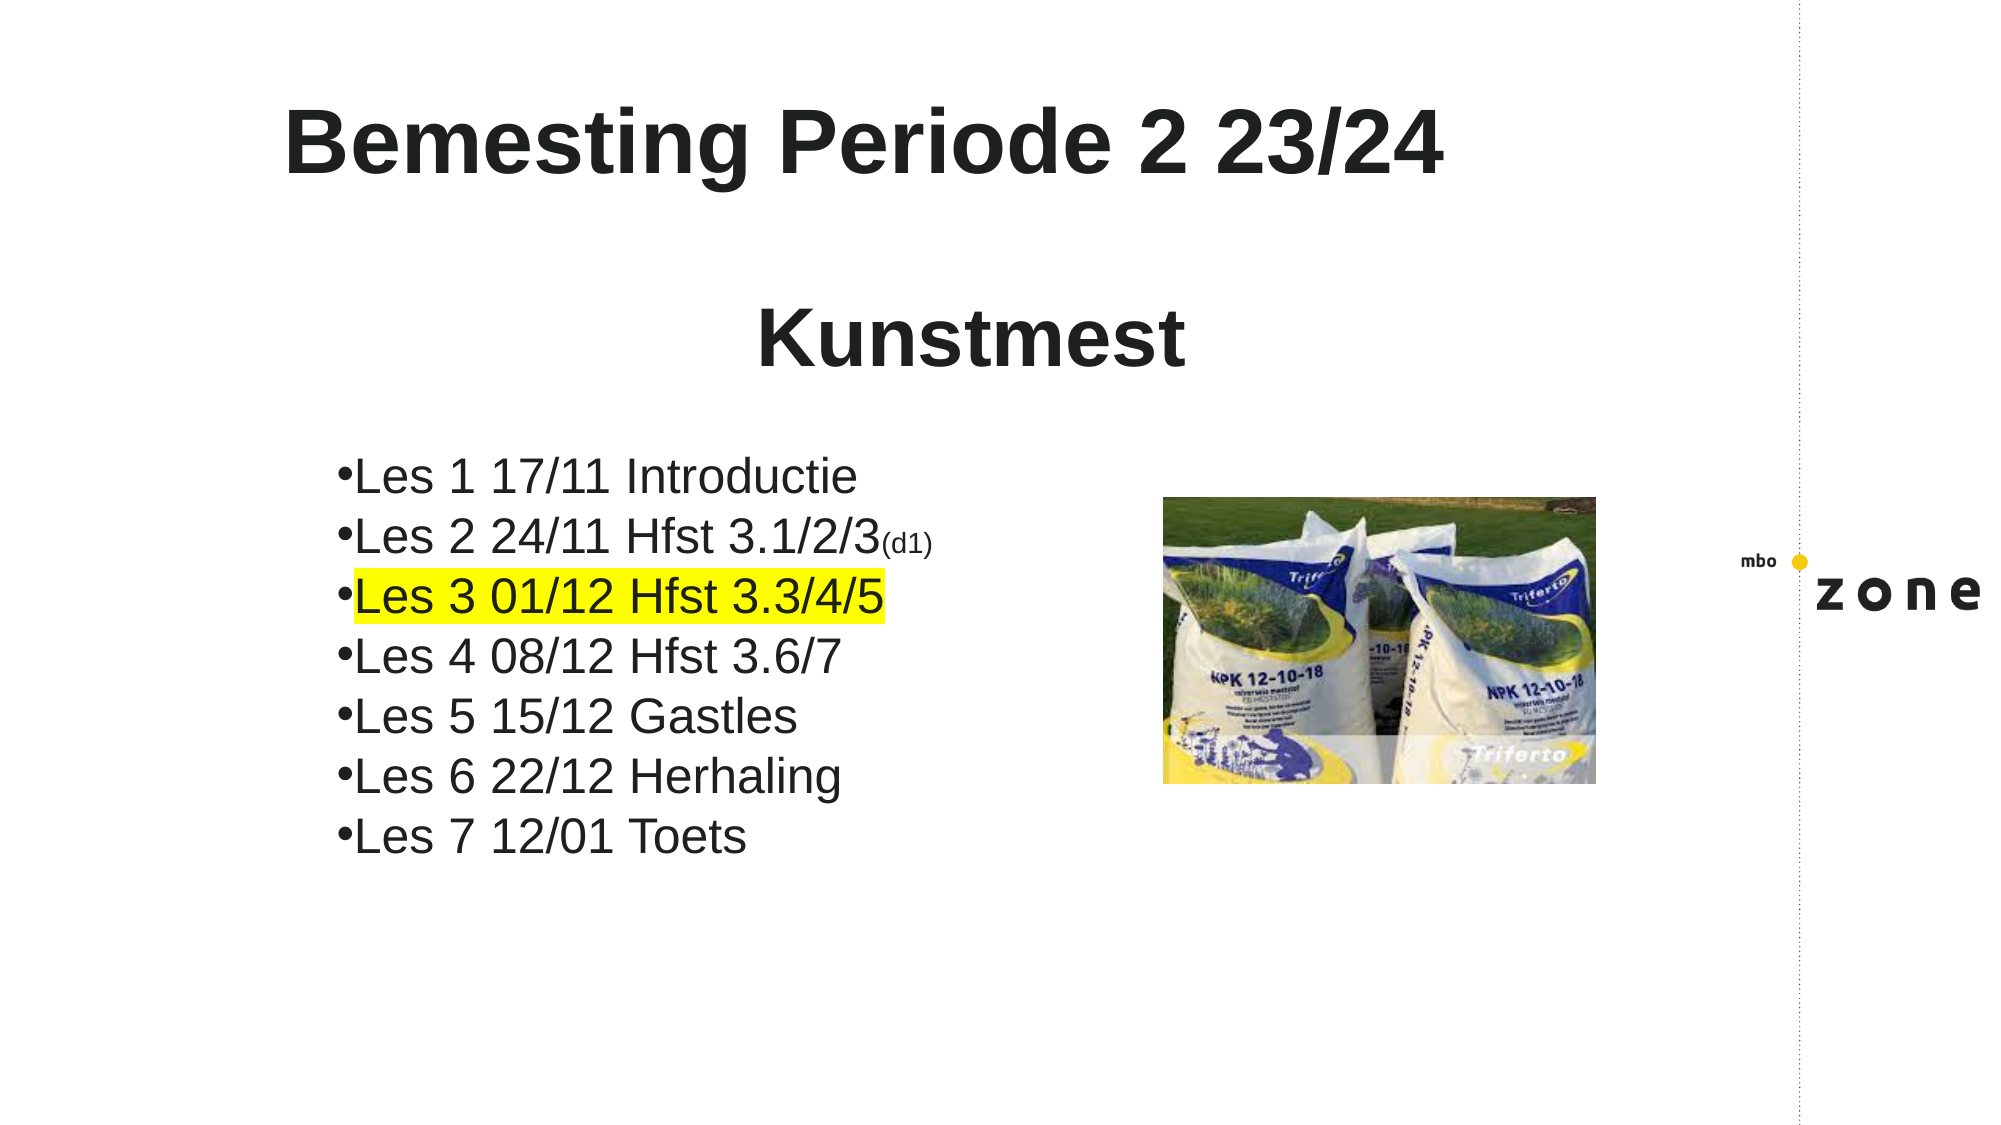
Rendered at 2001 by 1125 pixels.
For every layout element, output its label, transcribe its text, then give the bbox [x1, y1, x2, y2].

title Bemesting Periode 2 23/24 [124, 94, 1607, 272]
list Kunstmest Les 1 17/11 Introductie Les 2 24/11 Hfst 3.1/2/3(d1) Les 3 01/12 Hfst 3.3/4/5 Les 4 08/12 Hfst 3.6/7 Les 5 15/12 Gastles Les 6 22/12 Herhaling Les 7 12/01 Toets [336, 283, 1607, 998]
picture [1596, 0, 2001, 1125]
picture [1163, 497, 1596, 784]
